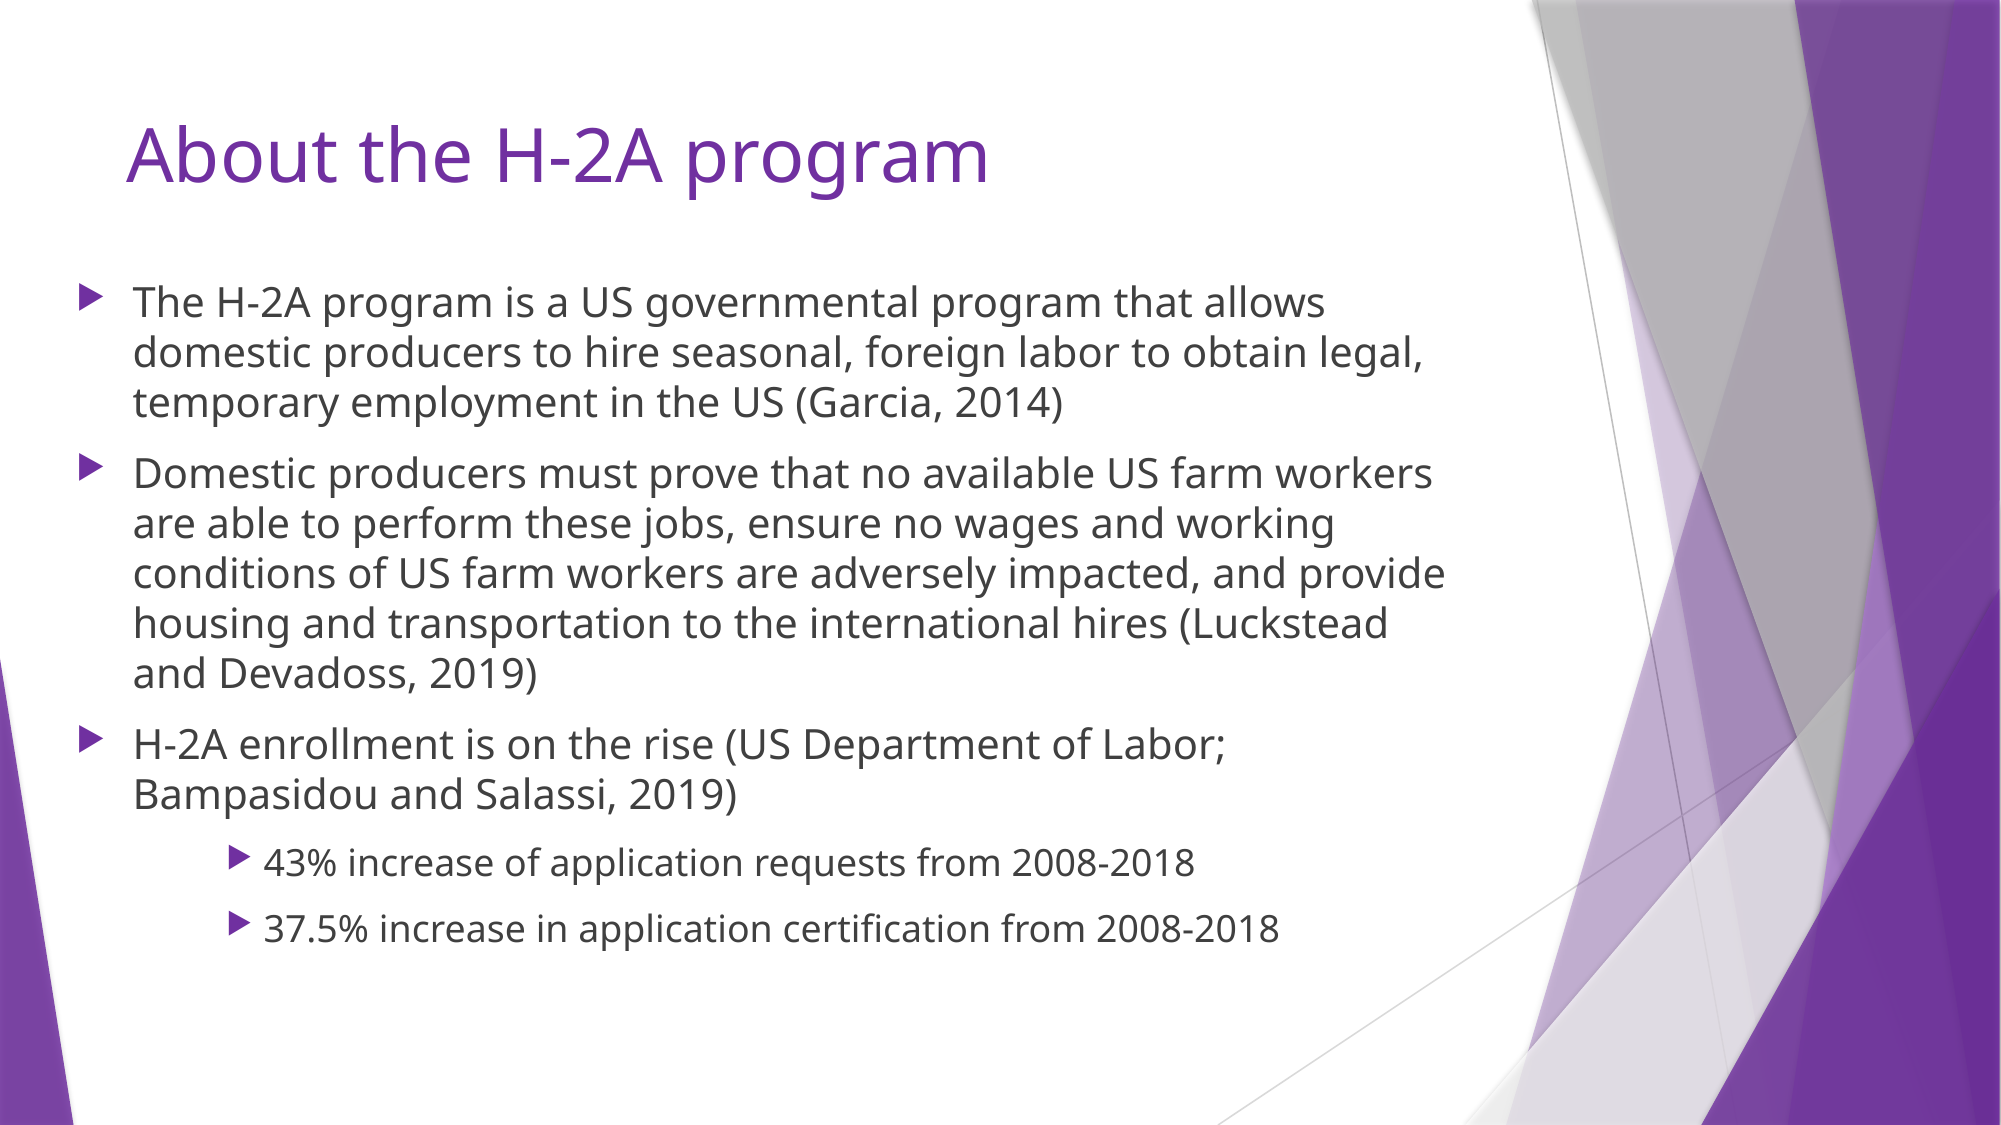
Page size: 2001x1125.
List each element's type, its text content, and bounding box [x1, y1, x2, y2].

list The H-2A program is a US governmental program that allows domestic producers to hire seasonal, foreign labor to obtain legal, temporary employment in the US (Garcia, 2014) Domestic producers must prove that no available US farm workers are able to perform these jobs, ensure no wages and working conditions of US farm workers are adversely impacted, and provide housing and transportation to the international hires (Luckstead and Devadoss, 2019) H-2A enrollment is on the rise (US Department of Labor; Bampasidou and Salassi, 2019) 43% increase of application requests from 2008-2018 37.5% increase in application certification from 2008-2018 [61, 268, 1472, 1046]
title About the H-2A program [111, 99, 1522, 317]
